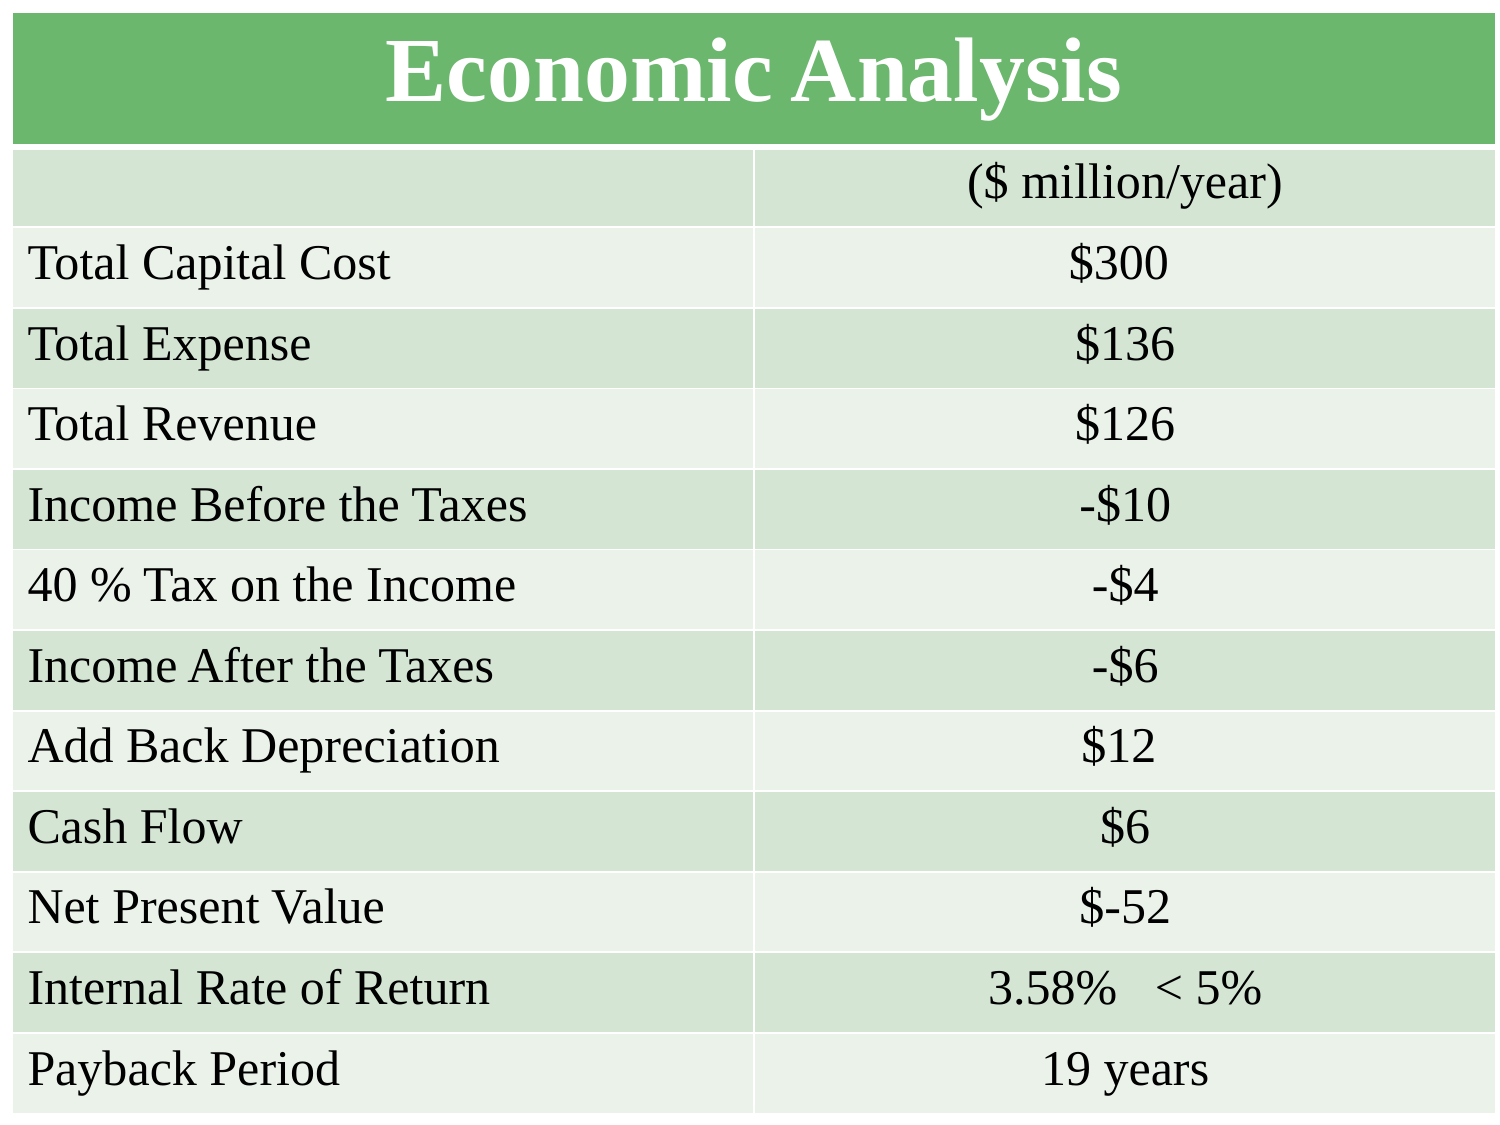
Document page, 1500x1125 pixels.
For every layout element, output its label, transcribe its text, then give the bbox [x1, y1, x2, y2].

table_cell Cash Flow [13, 792, 753, 871]
table_cell 19 years [755, 1034, 1495, 1113]
table_cell -$4 [755, 550, 1495, 629]
table_cell ($ million/year) [755, 150, 1495, 226]
table_cell $126 [755, 389, 1495, 468]
table_cell Total Capital Cost [13, 228, 753, 307]
table_cell -$10 [755, 470, 1495, 549]
table_cell Add Back Depreciation [13, 712, 753, 790]
table_cell $-52 [755, 873, 1495, 951]
table_cell $12 [755, 712, 1495, 790]
table_cell 40 % Tax on the Income [13, 550, 753, 629]
table_cell Income Before the Taxes [13, 470, 753, 549]
table_cell $300 [755, 228, 1495, 307]
table_cell Payback Period [13, 1034, 753, 1113]
table_cell -$6 [755, 631, 1495, 710]
table_cell $6 [755, 792, 1495, 871]
table_cell [13, 150, 753, 226]
table_cell Internal Rate of Return [13, 953, 753, 1032]
table_cell Total Expense [13, 309, 753, 388]
table_cell Total Revenue [13, 389, 753, 468]
table_header Economic Analysis [13, 13, 1495, 144]
table_cell Net Present Value [13, 873, 753, 951]
table_cell $136 [755, 309, 1495, 388]
table_cell 3.58% < 5% [755, 953, 1495, 1032]
table_cell Income After the Taxes [13, 631, 753, 710]
